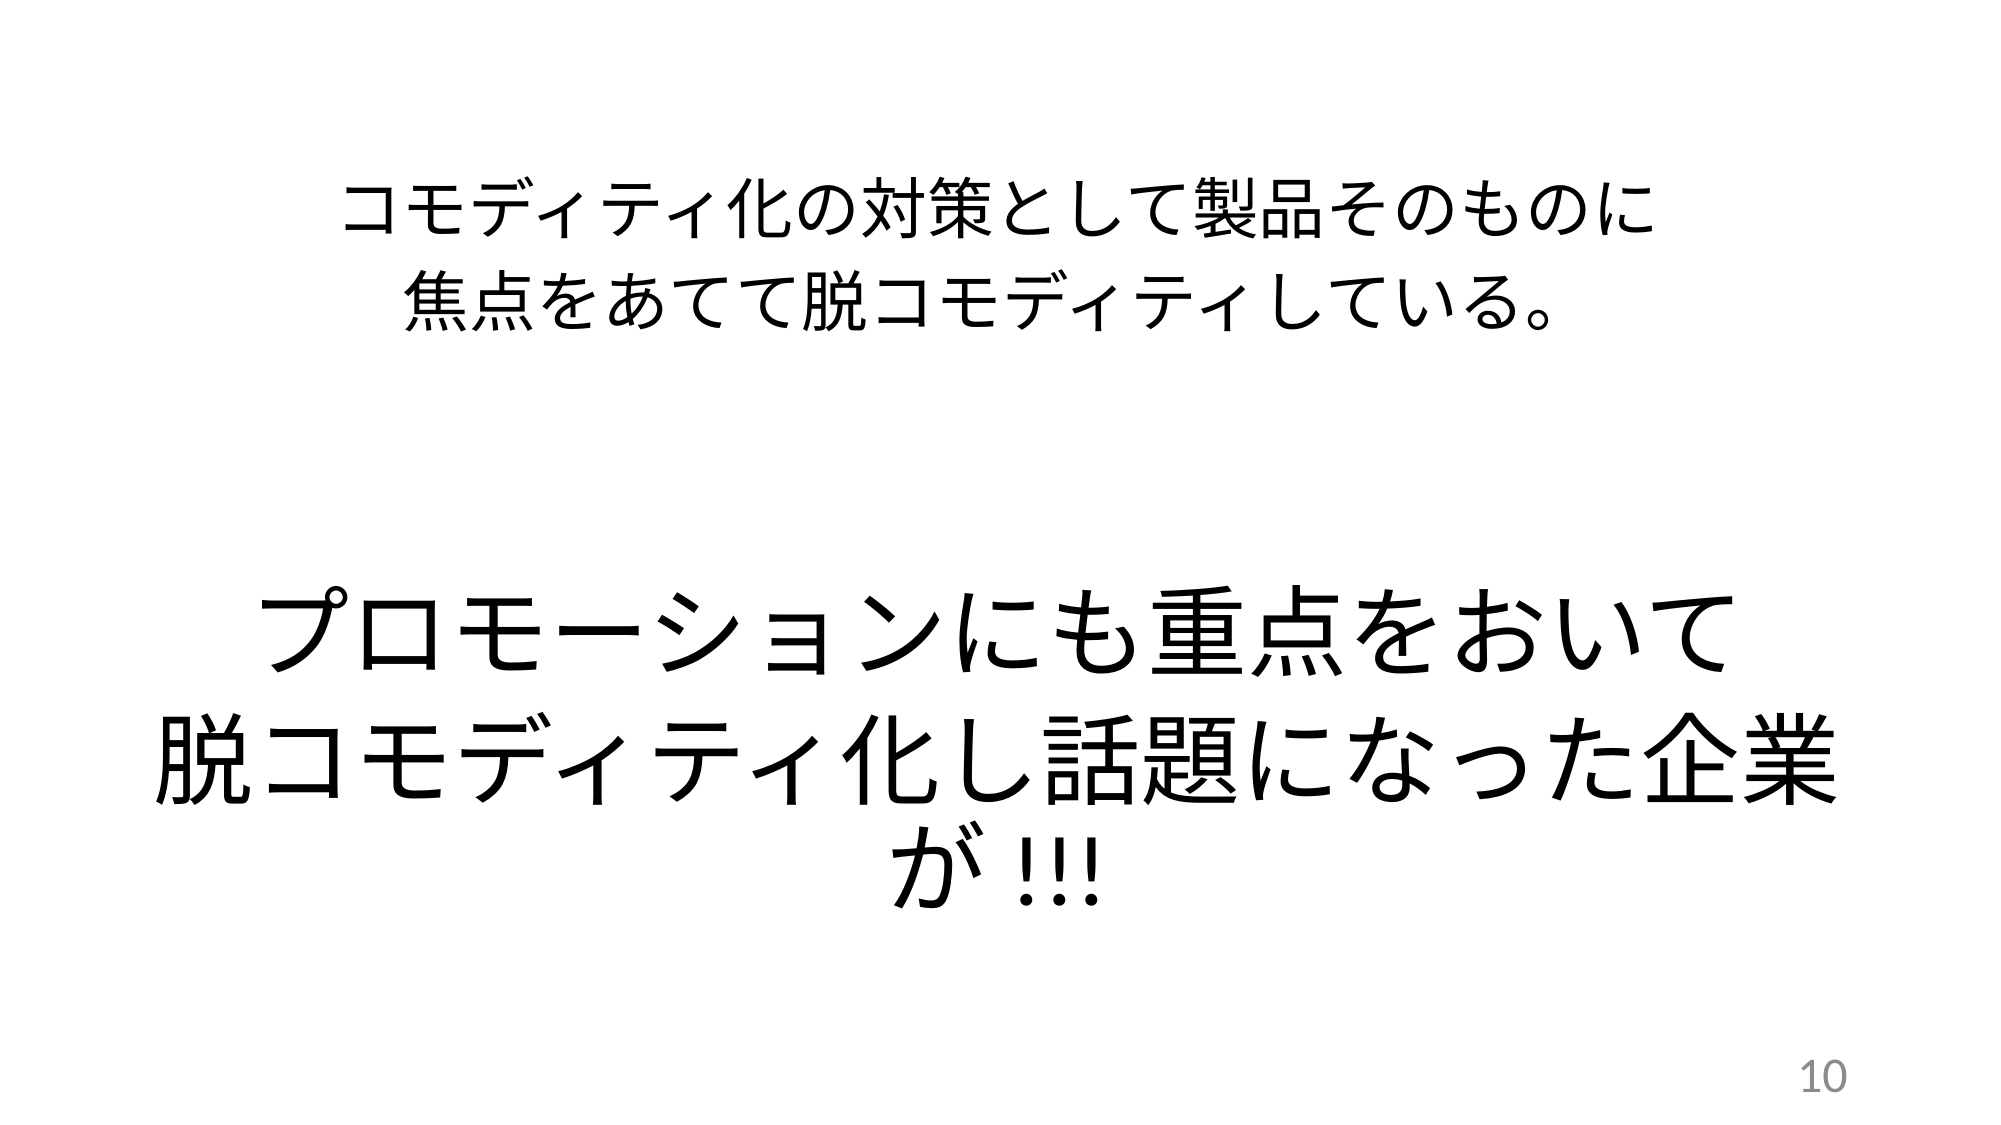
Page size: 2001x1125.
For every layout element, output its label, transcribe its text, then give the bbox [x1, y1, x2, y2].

list コモディティ化の対策として製品そのものに 焦点をあてて脱コモディティしている。 プロモーションにも重点をおいて 脱コモディティ化し話題になった企業が!!! [71, 67, 1924, 980]
slide_number 10 [1412, 1042, 1863, 1103]
